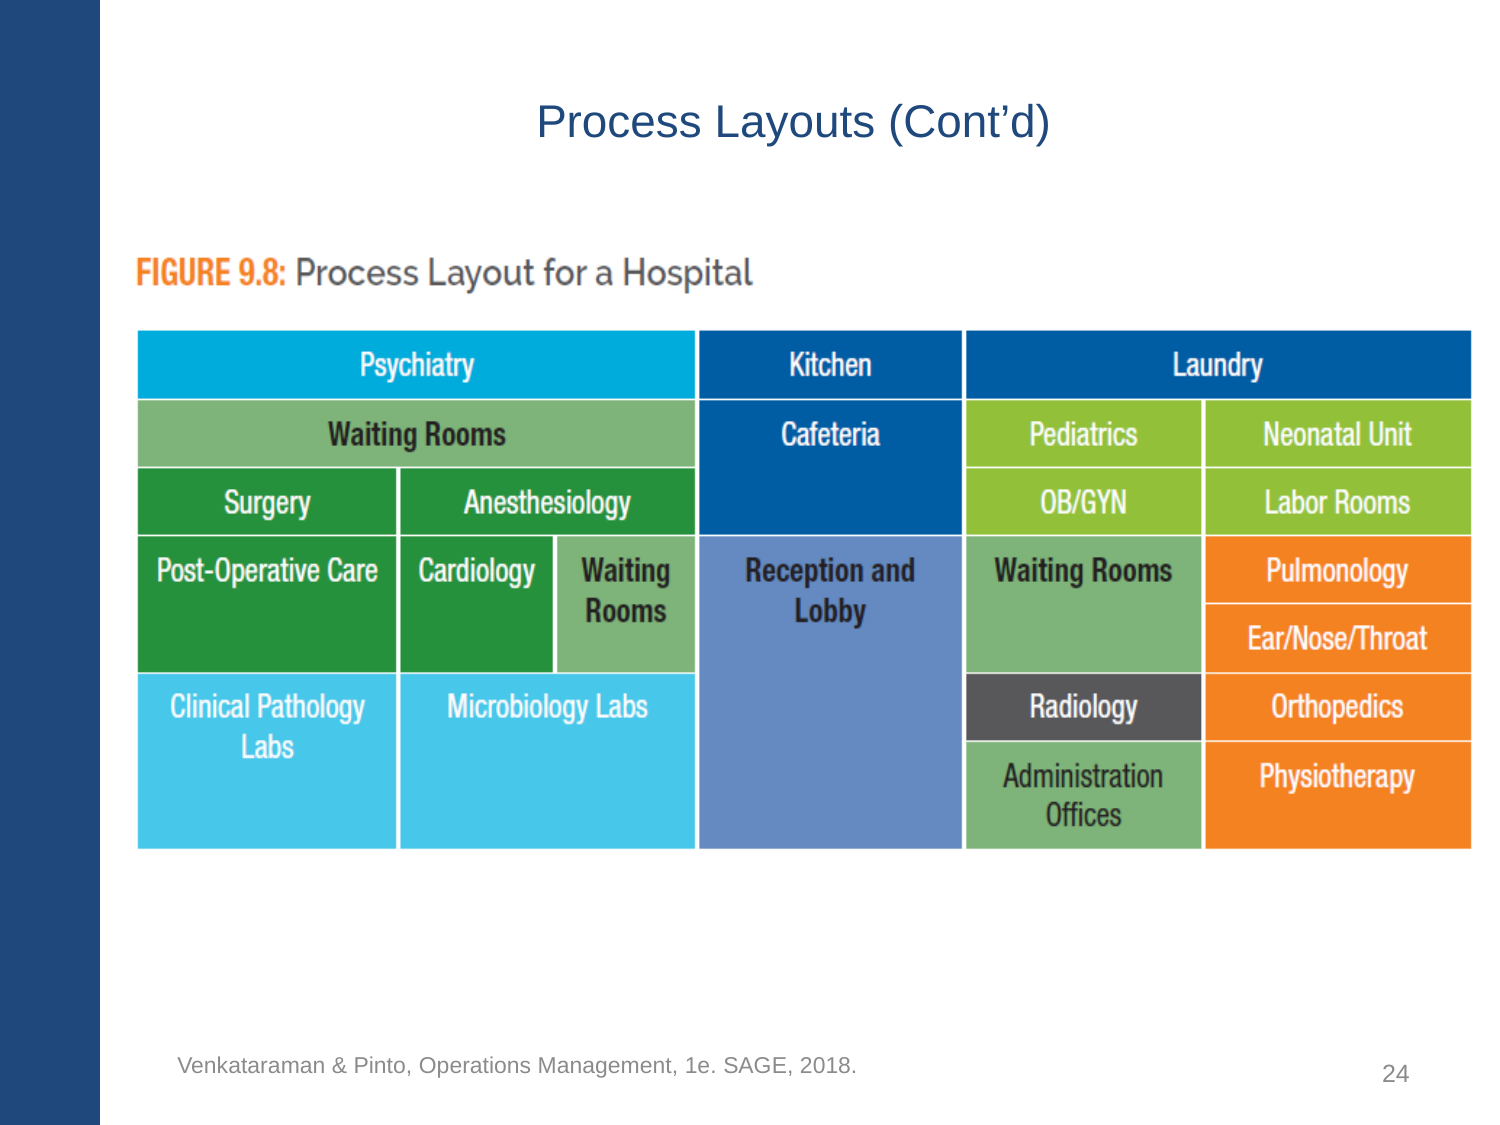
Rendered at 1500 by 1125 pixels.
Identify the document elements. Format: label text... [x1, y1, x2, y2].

footer Venkataraman & Pinto, Operations Management, 1e. SAGE, 2018. [162, 1042, 1313, 1103]
picture [112, 237, 1496, 876]
title Process Layouts (Cont’d) [162, 37, 1425, 200]
slide_number 24 [1350, 1042, 1425, 1103]
